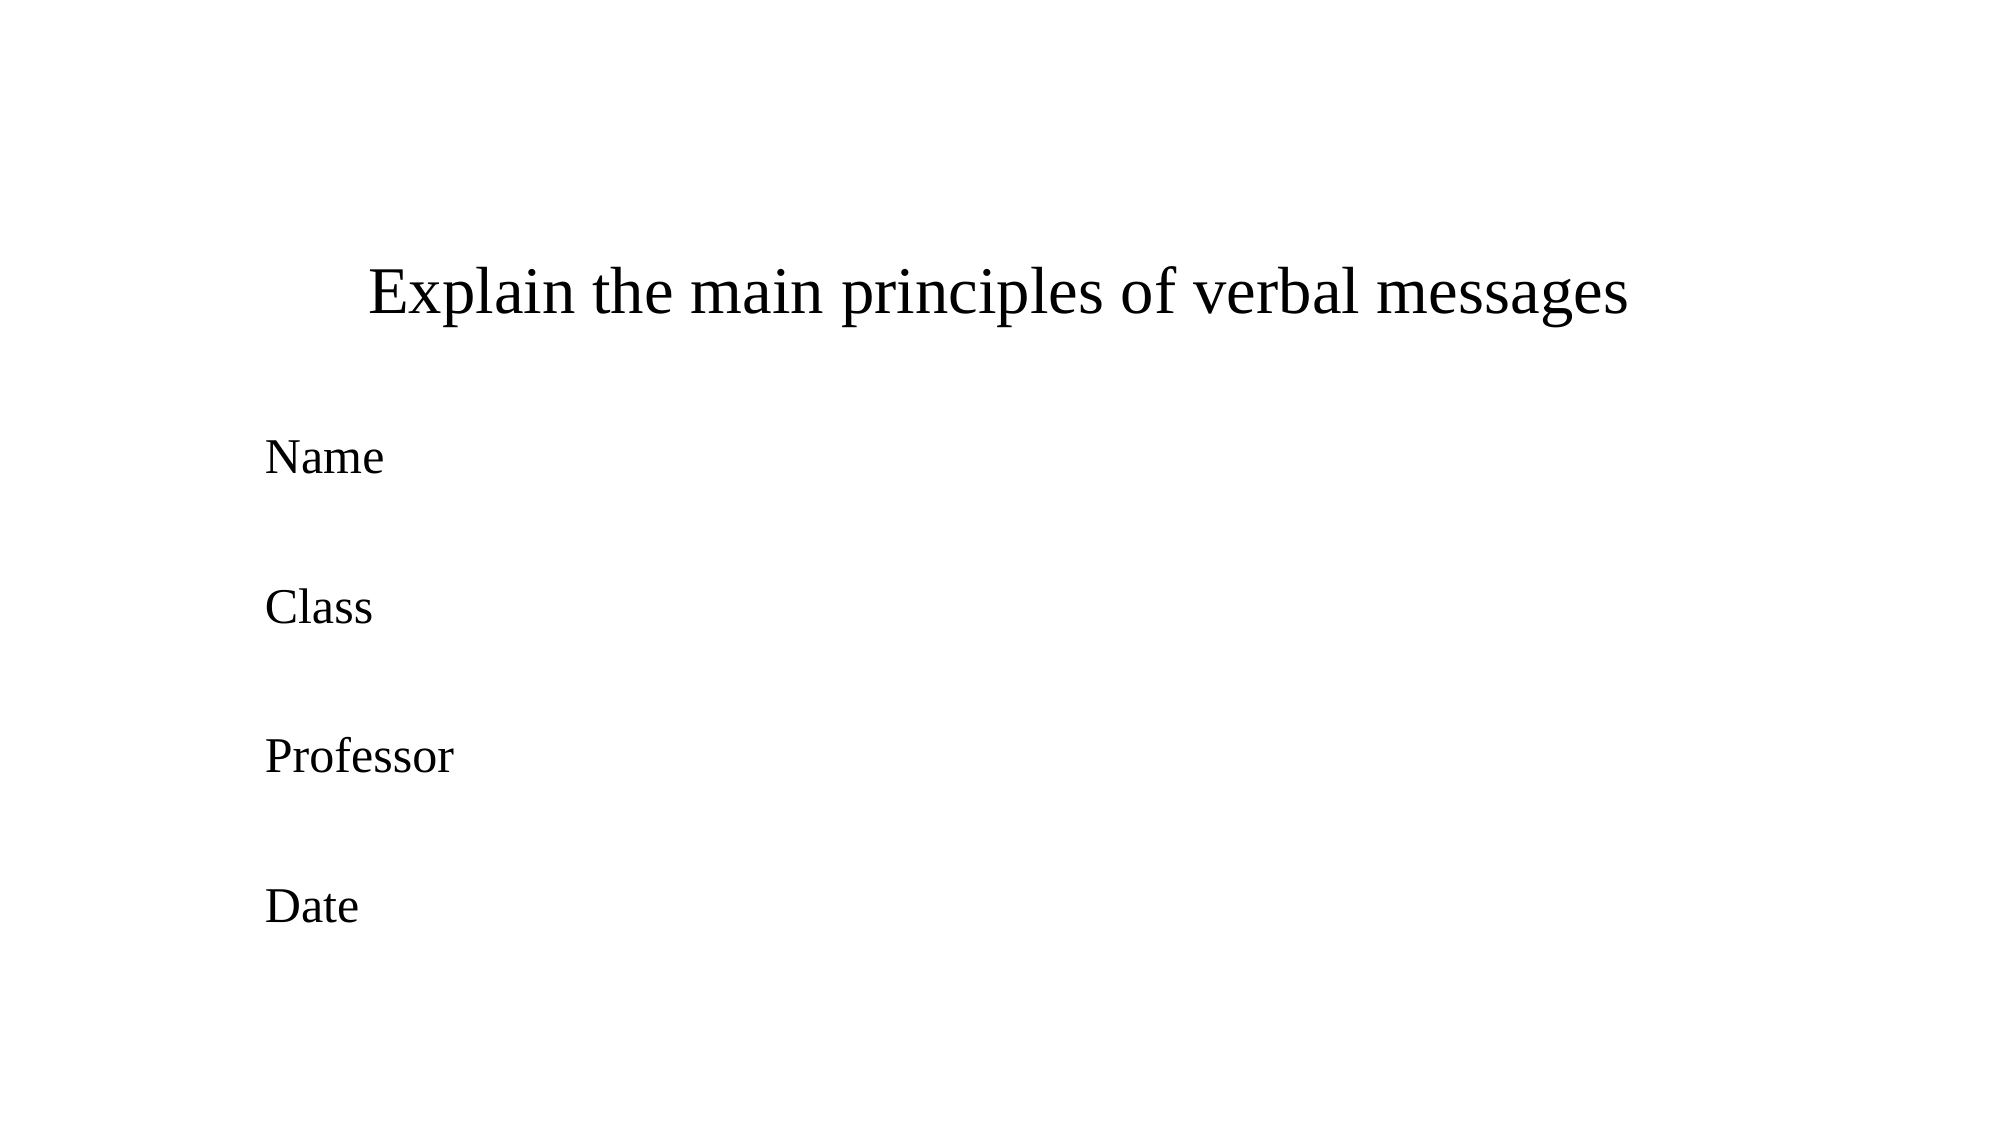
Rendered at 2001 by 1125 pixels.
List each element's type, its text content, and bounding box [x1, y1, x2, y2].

title Explain the main principles of verbal messages [249, 149, 1750, 336]
subtitle Name Class Professor Date [249, 422, 1750, 928]
